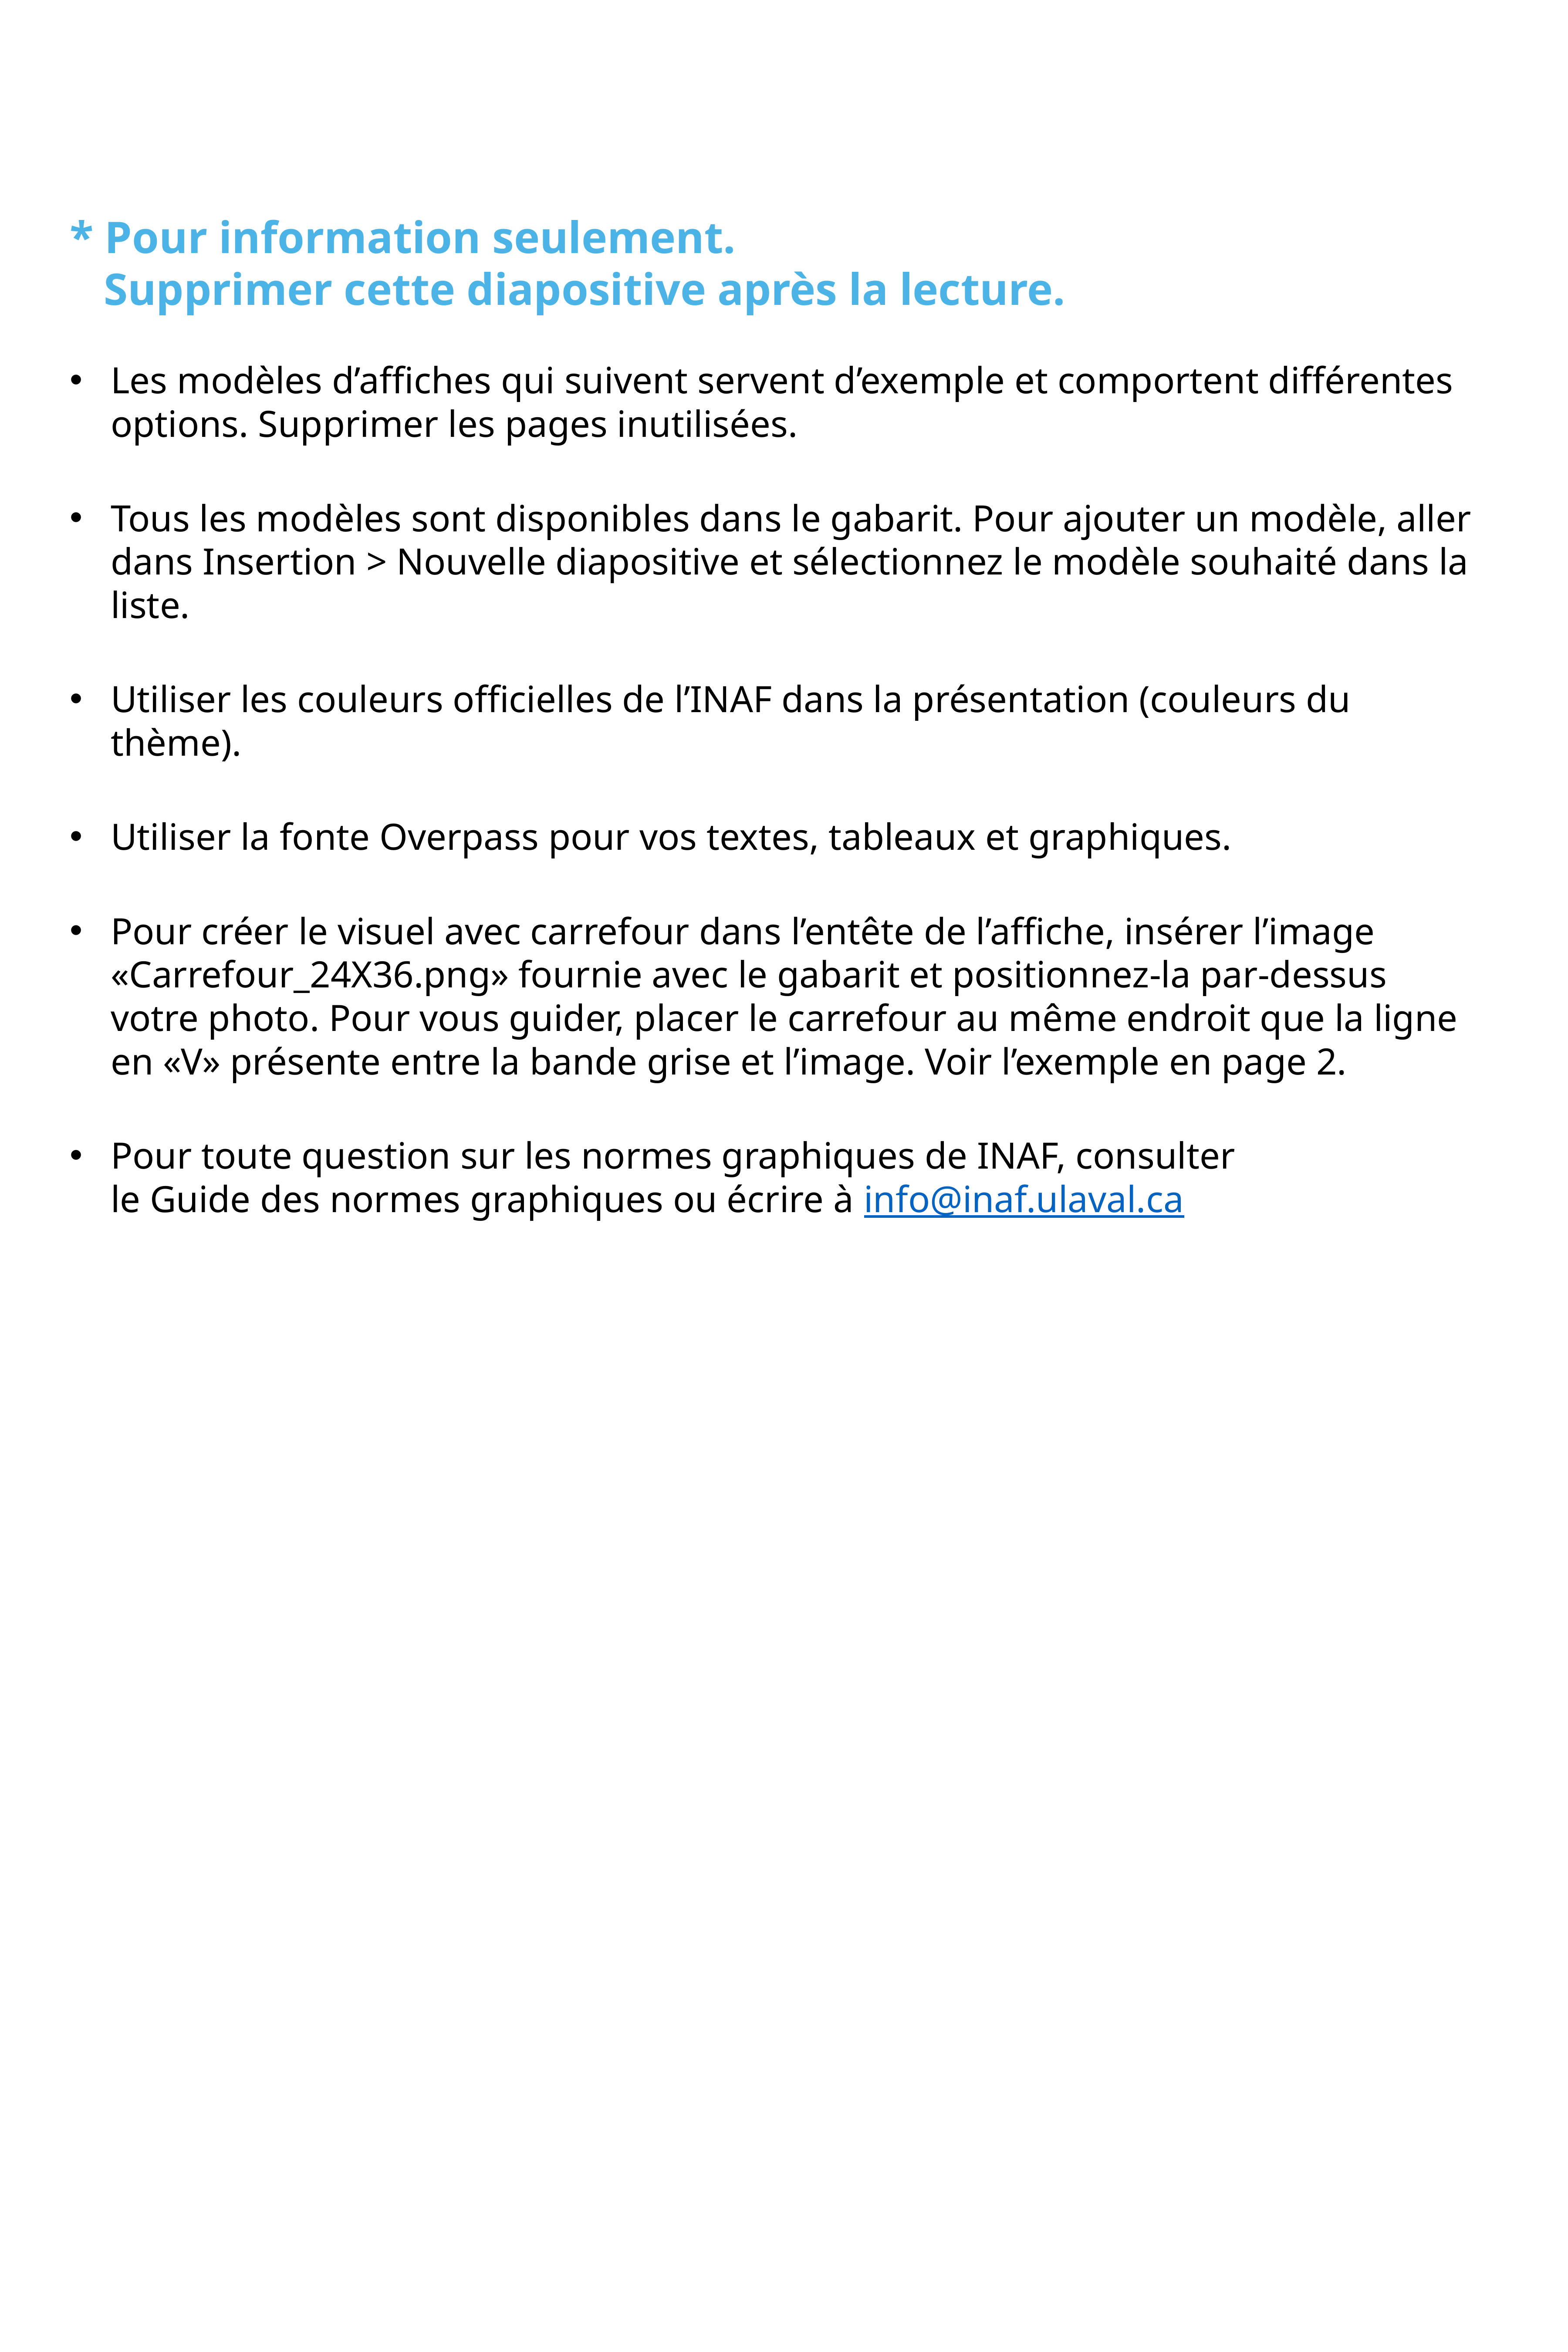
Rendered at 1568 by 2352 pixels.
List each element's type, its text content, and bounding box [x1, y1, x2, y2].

text_box Les modèles d’affiches qui suivent servent d’exemple et comportent différentes options. Supprimer les pages inutilisées. Tous les modèles sont disponibles dans le gabarit. Pour ajouter un modèle, aller dans Insertion > Nouvelle diapositive et sélectionnez le modèle souhaité dans la liste. Utiliser les couleurs officielles de l’INAF dans la présentation (couleurs du thème). Utiliser la fonte Overpass pour vos textes, tableaux et graphiques. Pour créer le visuel avec carrefour dans l’entête de l’affiche, insérer l’image «Carrefour_24X36.png» fournie avec le gabarit et positionnez-la par-dessus votre photo. Pour vous guider, placer le carrefour au même endroit que la ligne en «V» présente entre la bande grise et l’image. Voir l’exemple en page 2. Pour toute question sur les normes graphiques de INAF, consulter le Guide des normes graphiques ou écrire à info@inaf.ulaval.ca [70, 354, 1482, 1276]
text_box * Pour information seulement. Supprimer cette diapositive après la lecture. [70, 206, 1482, 354]
